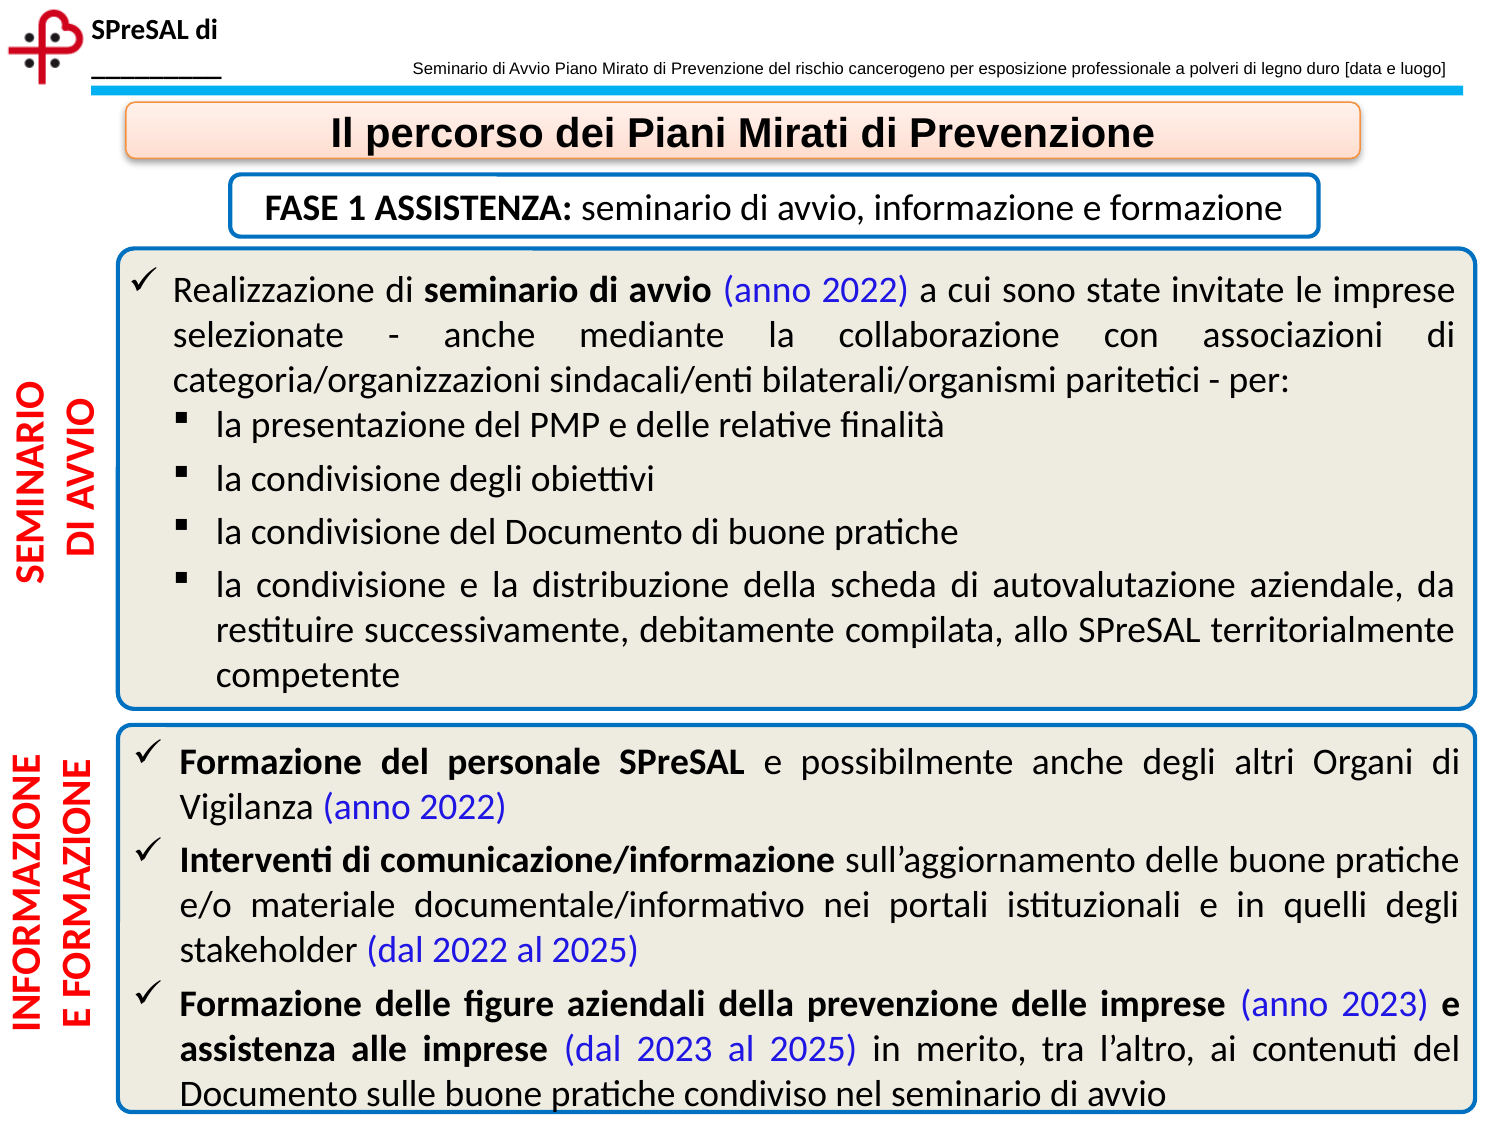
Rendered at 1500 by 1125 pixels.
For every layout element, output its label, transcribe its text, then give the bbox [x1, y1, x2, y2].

text_box Il percorso dei Piani Mirati di Prevenzione [124, 101, 1361, 160]
text_box Seminario di Avvio Piano Mirato di Prevenzione del rischio cancerogeno per esposizione professionale a polveri di legno duro [data e luogo] [391, 50, 1470, 85]
text_box Realizzazione di seminario di avvio (anno 2022) a cui sono state invitate le imprese selezionate - anche mediante la collaborazione con associazioni di categoria/organizzazioni sindacali/enti bilaterali/organismi paritetici - per: la presentazione del PMP e delle relative finalità la condivisione degli obiettivi la condivisione del Documento di buone pratiche la condivisione e la distribuzione della scheda di autovalutazione aziendale, da restituire successivamente, debitamente compilata, allo SPreSAL territorialmente competente [113, 258, 1471, 703]
text_box [96, 85, 1464, 96]
picture [0, 0, 91, 100]
text_box SEMINARIO DI AVVIO [0, 372, 126, 593]
text_box Formazione del personale SPreSAL e possibilmente anche degli altri Organi di Vigilanza (anno 2022) Interventi di comunicazione/informazione sull’aggiornamento delle buone pratiche e/o materiale documentale/informativo nei portali istituzionali e in quelli degli stakeholder (dal 2022 al 2025) Formazione delle figure aziendali della prevenzione delle imprese (anno 2023) e assistenza alle imprese (dal 2023 al 2025) in merito, tra l’altro, ai contenuti del Documento sulle buone pratiche condiviso nel seminario di avvio [117, 729, 1476, 1121]
text_box INFORMAZIONE E FORMAZIONE [0, 746, 115, 1042]
text_box [117, 246, 1478, 711]
text_box FASE 1 ASSISTENZA: seminario di avvio, informazione e formazione [228, 172, 1321, 239]
text_box SPreSAL di _________ [95, 3, 254, 89]
text_box [119, 722, 1474, 729]
